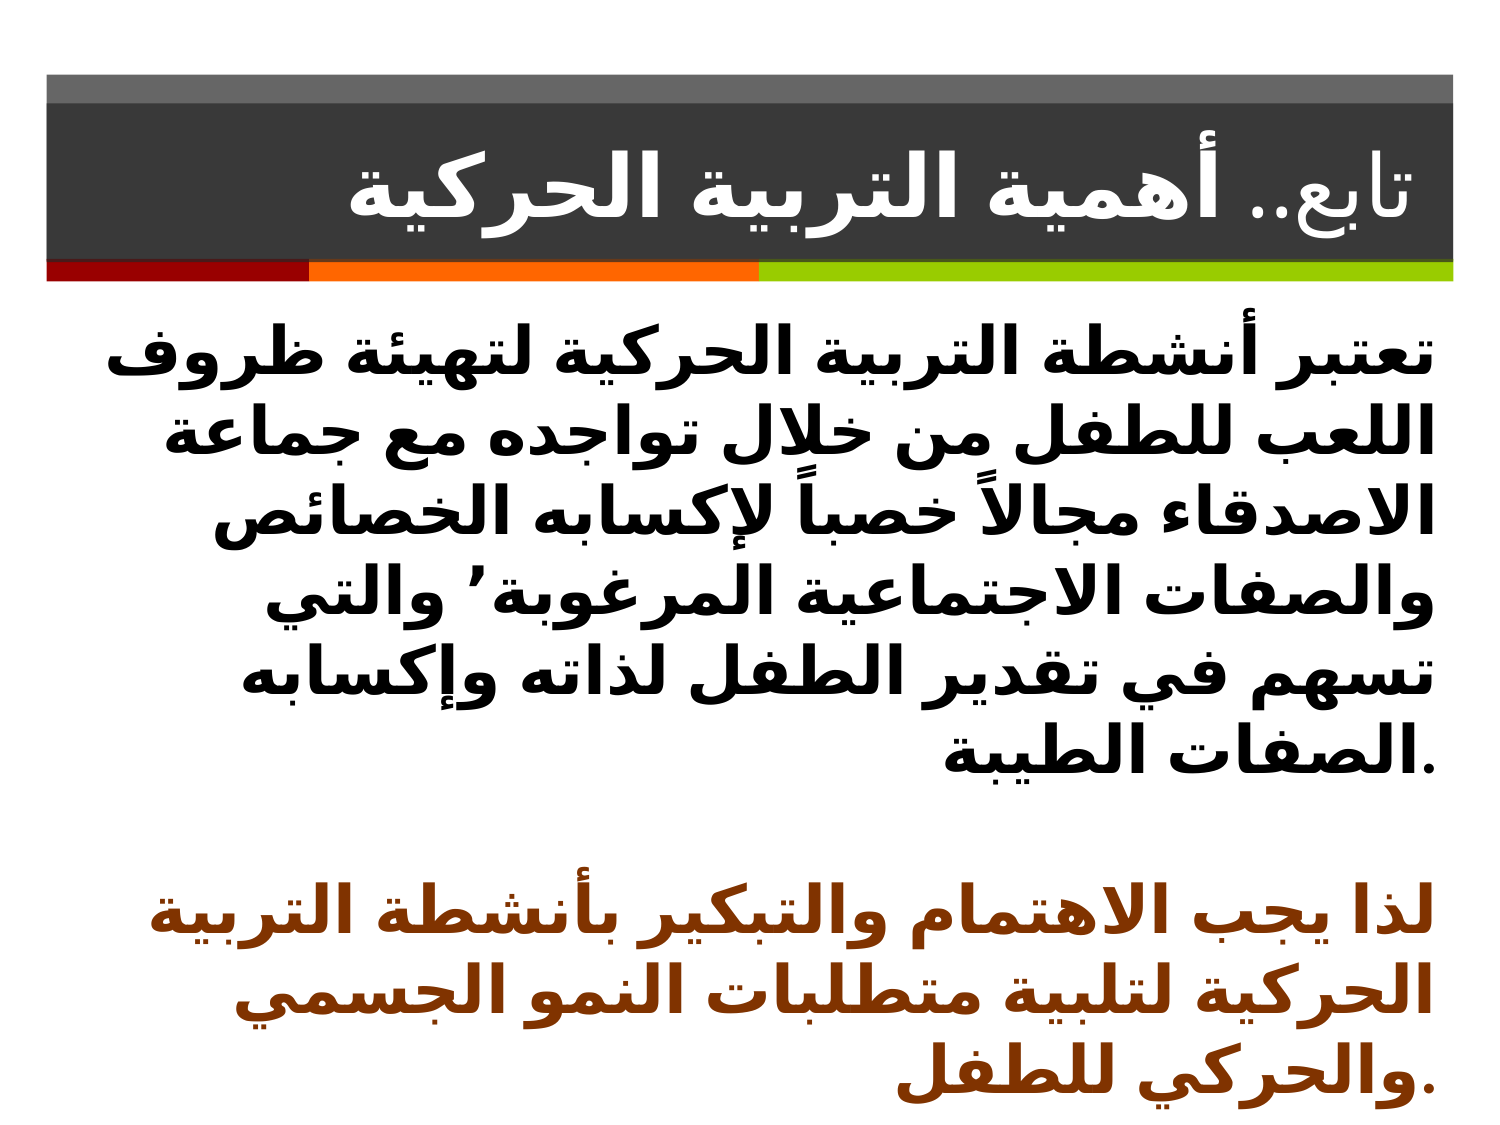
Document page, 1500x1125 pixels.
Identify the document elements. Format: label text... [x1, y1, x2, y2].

title تابع.. أهمية التربية الحركية [46, 103, 1454, 263]
text_box تعتبر أنشطة التربية الحركية لتهيئة ظروف اللعب للطفل من خلال تواجده مع جماعة الاصدقاء مجالاً خصباً لإكسابه الخصائص والصفات الاجتماعية المرغوبة٬ والتي تسهم في تقدير الطفل لذاته وإكسابه الصفات الطيبة. لذا يجب الاهتمام والتبكير بأنشطة التربية الحركية لتلبية متطلبات النمو الجسمي والحركي للطفل. [46, 300, 1454, 1115]
